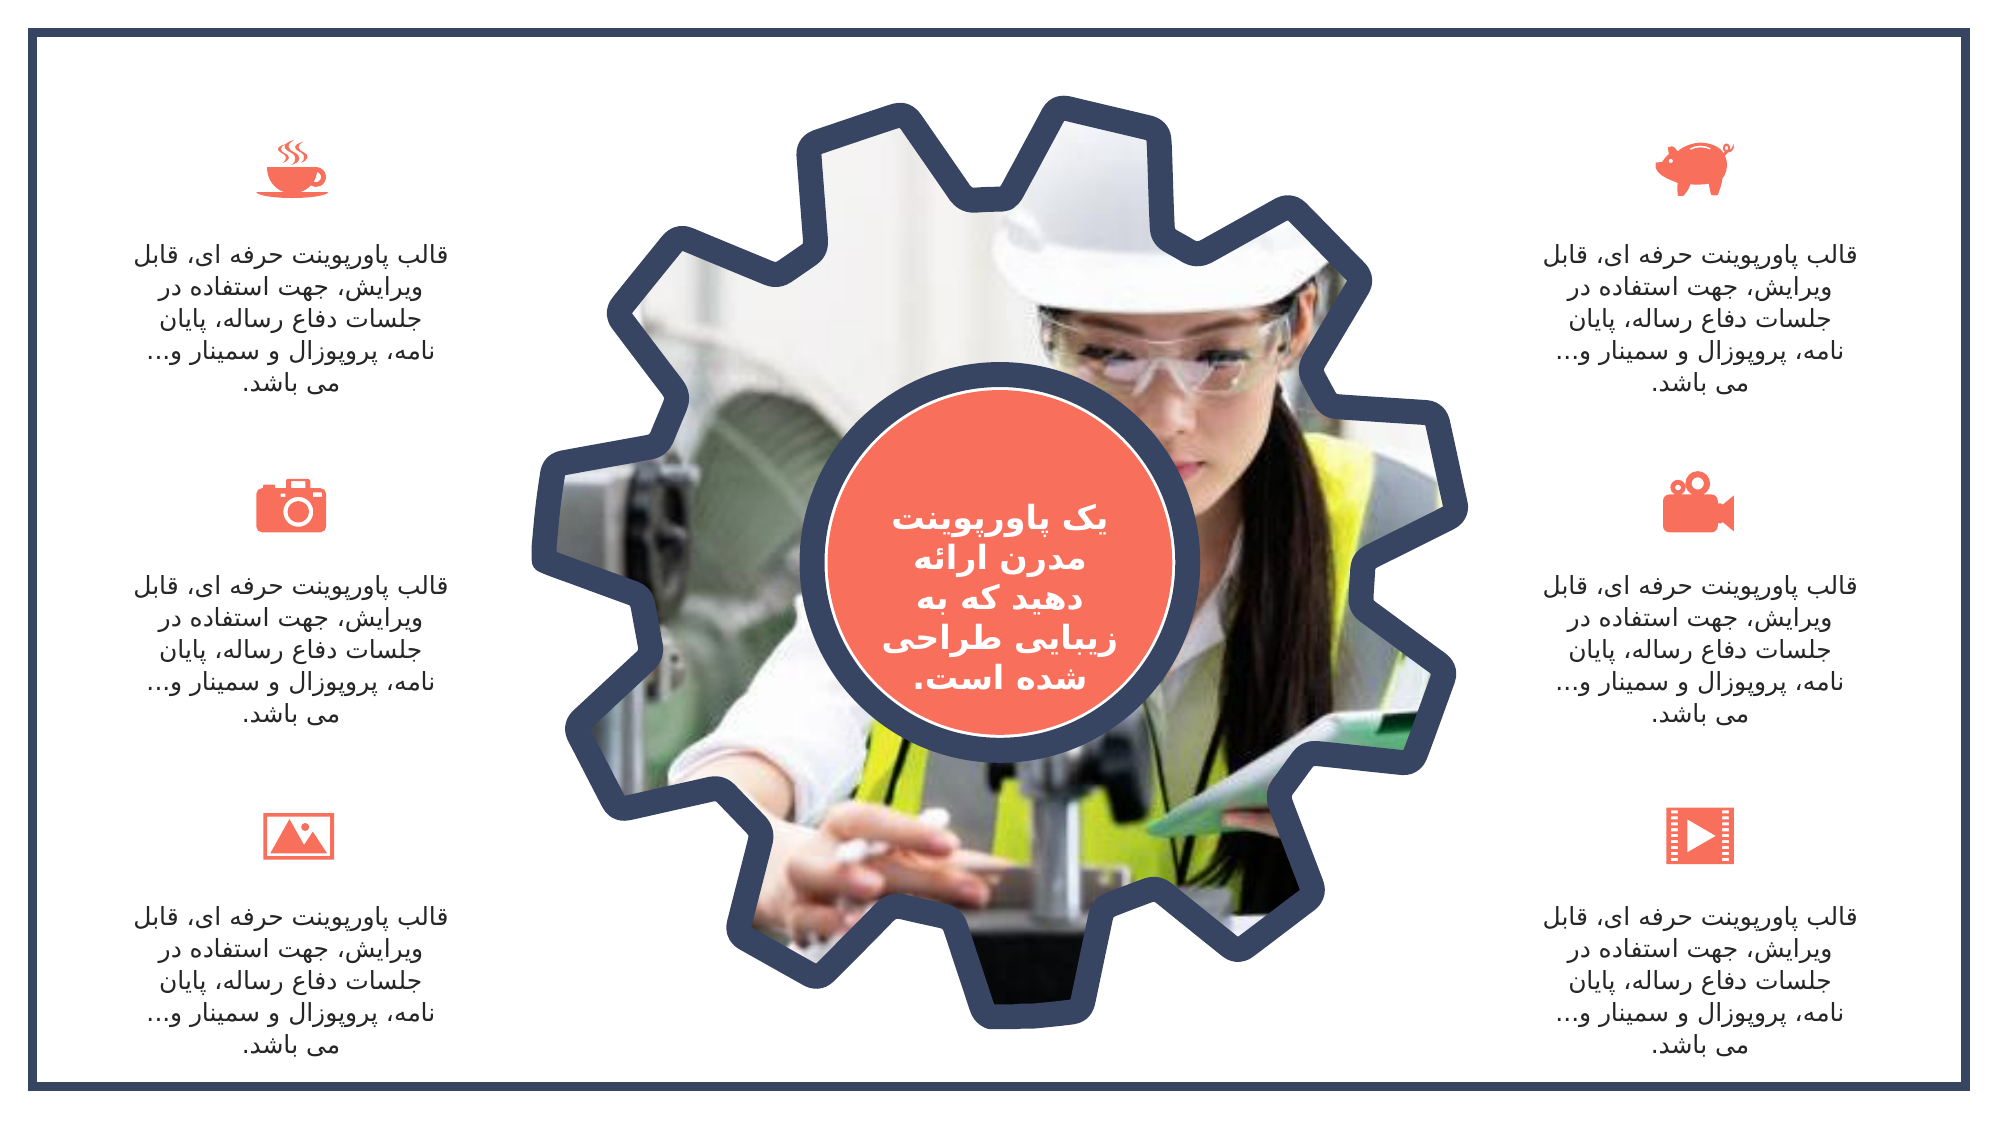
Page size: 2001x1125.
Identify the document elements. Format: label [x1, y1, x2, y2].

picture [544, 108, 1456, 1017]
text_box [32, 32, 1966, 1088]
